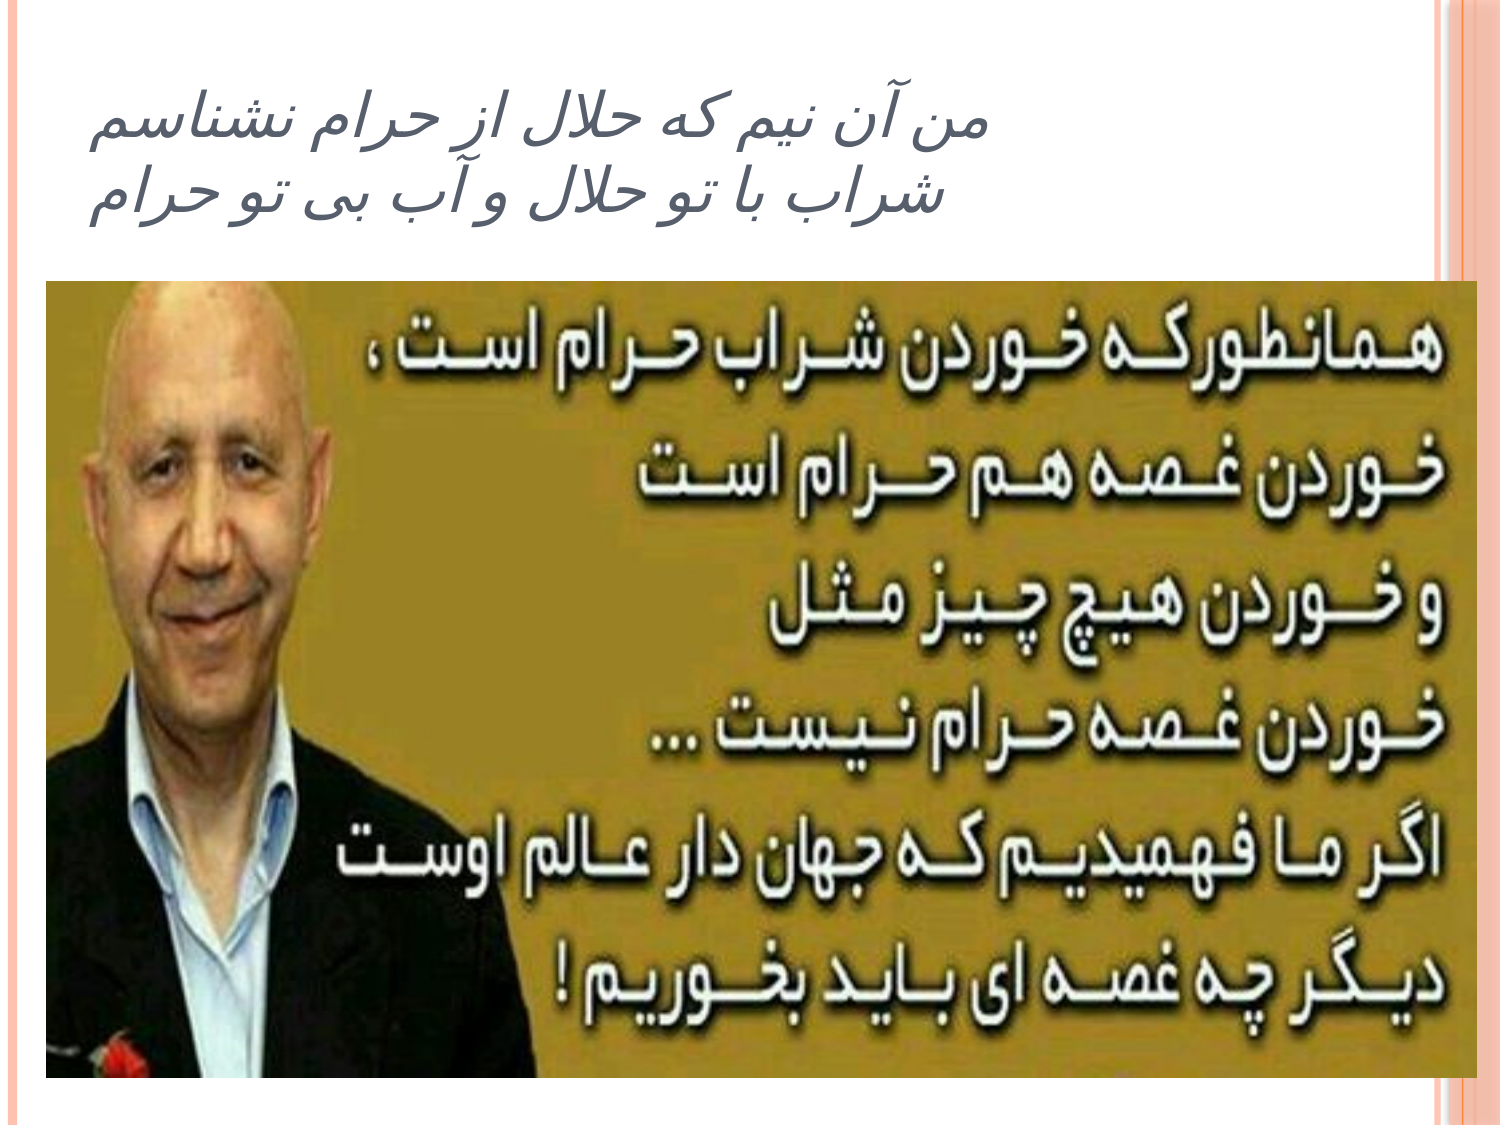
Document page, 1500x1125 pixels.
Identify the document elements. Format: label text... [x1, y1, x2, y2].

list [46, 280, 1478, 1079]
title من آن نیم که حلال از حرام نشناسم شراب با تو حلال و آب بی تو حرام [75, 45, 1300, 233]
